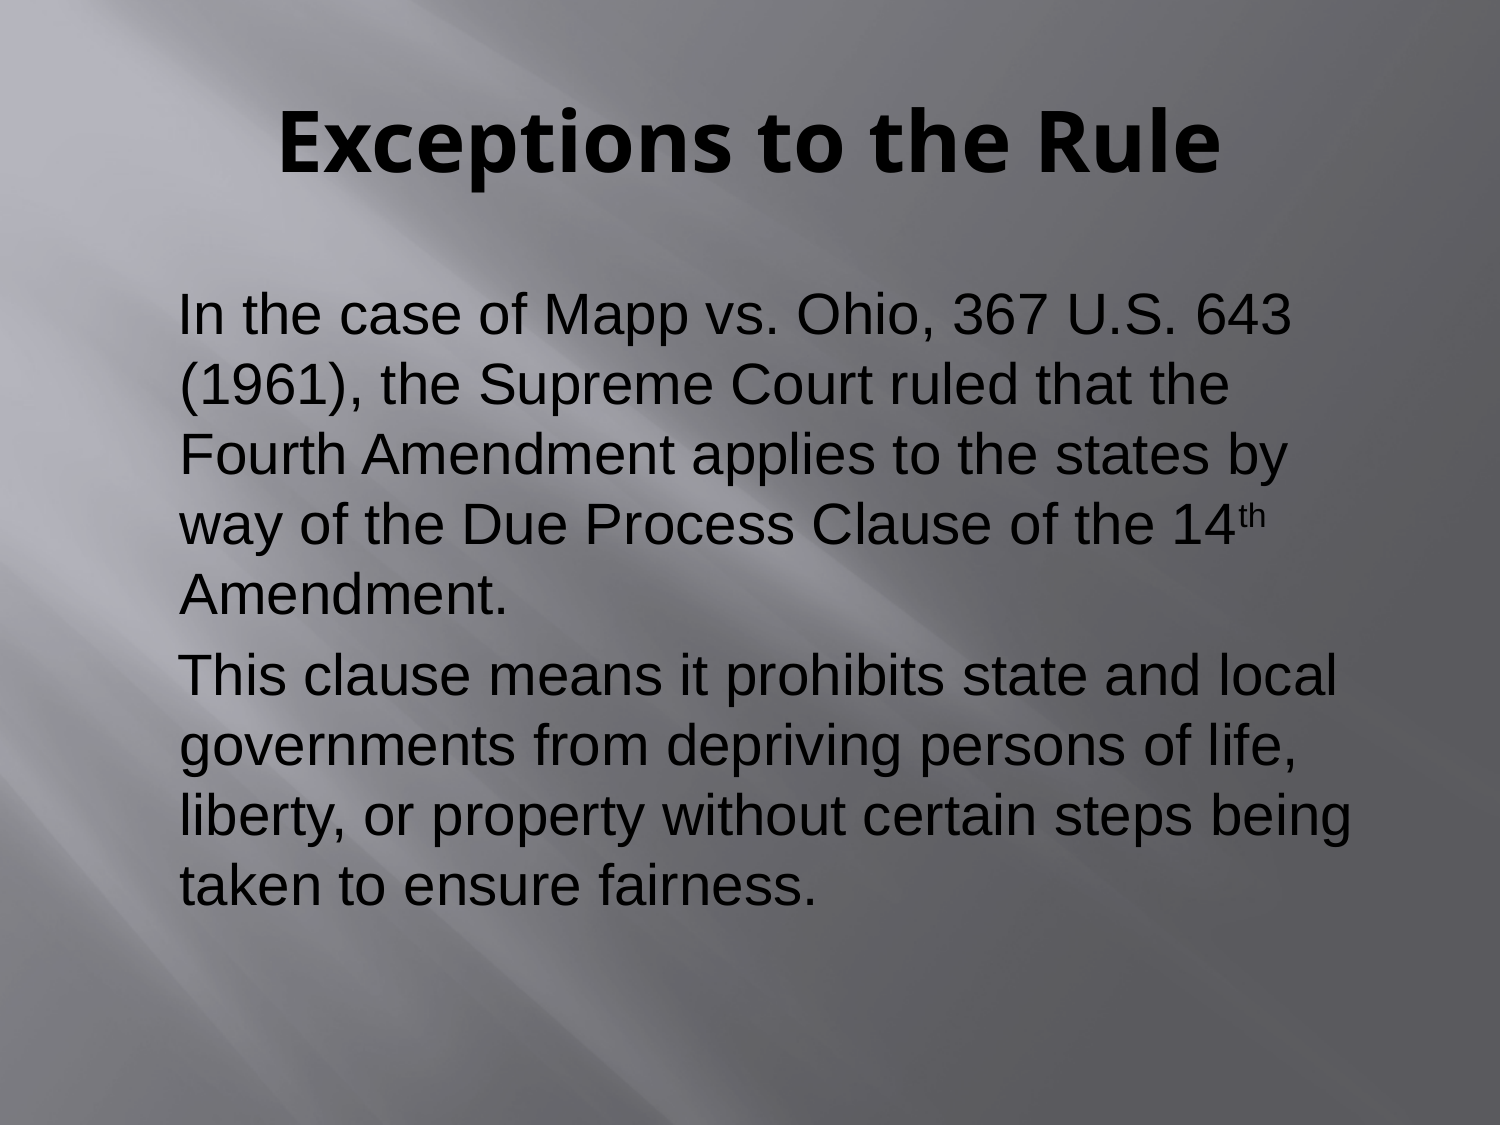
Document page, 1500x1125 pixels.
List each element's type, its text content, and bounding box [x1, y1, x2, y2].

list In the case of Mapp vs. Ohio, 367 U.S. 643 (1961), the Supreme Court ruled that the Fourth Amendment applies to the states by way of the Due Process Clause of the 14th Amendment. This clause means it prohibits state and local governments from depriving persons of life, liberty, or property without certain steps being taken to ensure fairness. [75, 187, 1425, 1035]
title Exceptions to the Rule [75, 45, 1425, 187]
